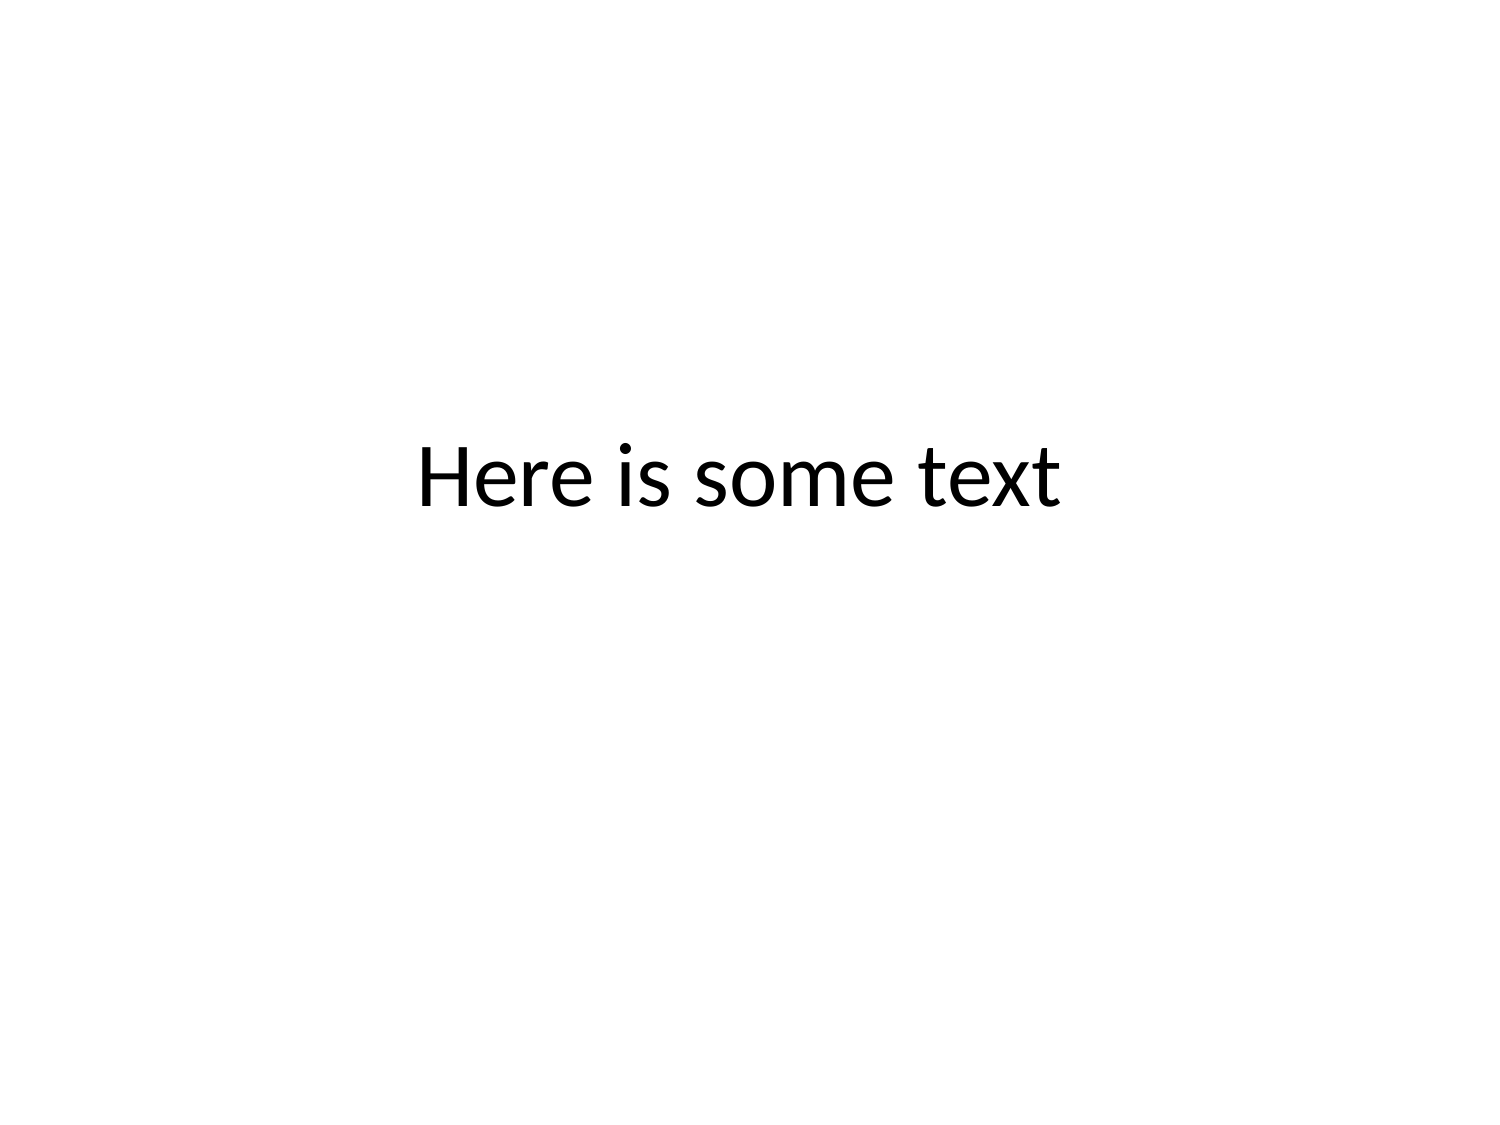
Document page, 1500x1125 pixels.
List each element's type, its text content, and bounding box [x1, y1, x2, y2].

title Here is some text [112, 349, 1388, 591]
